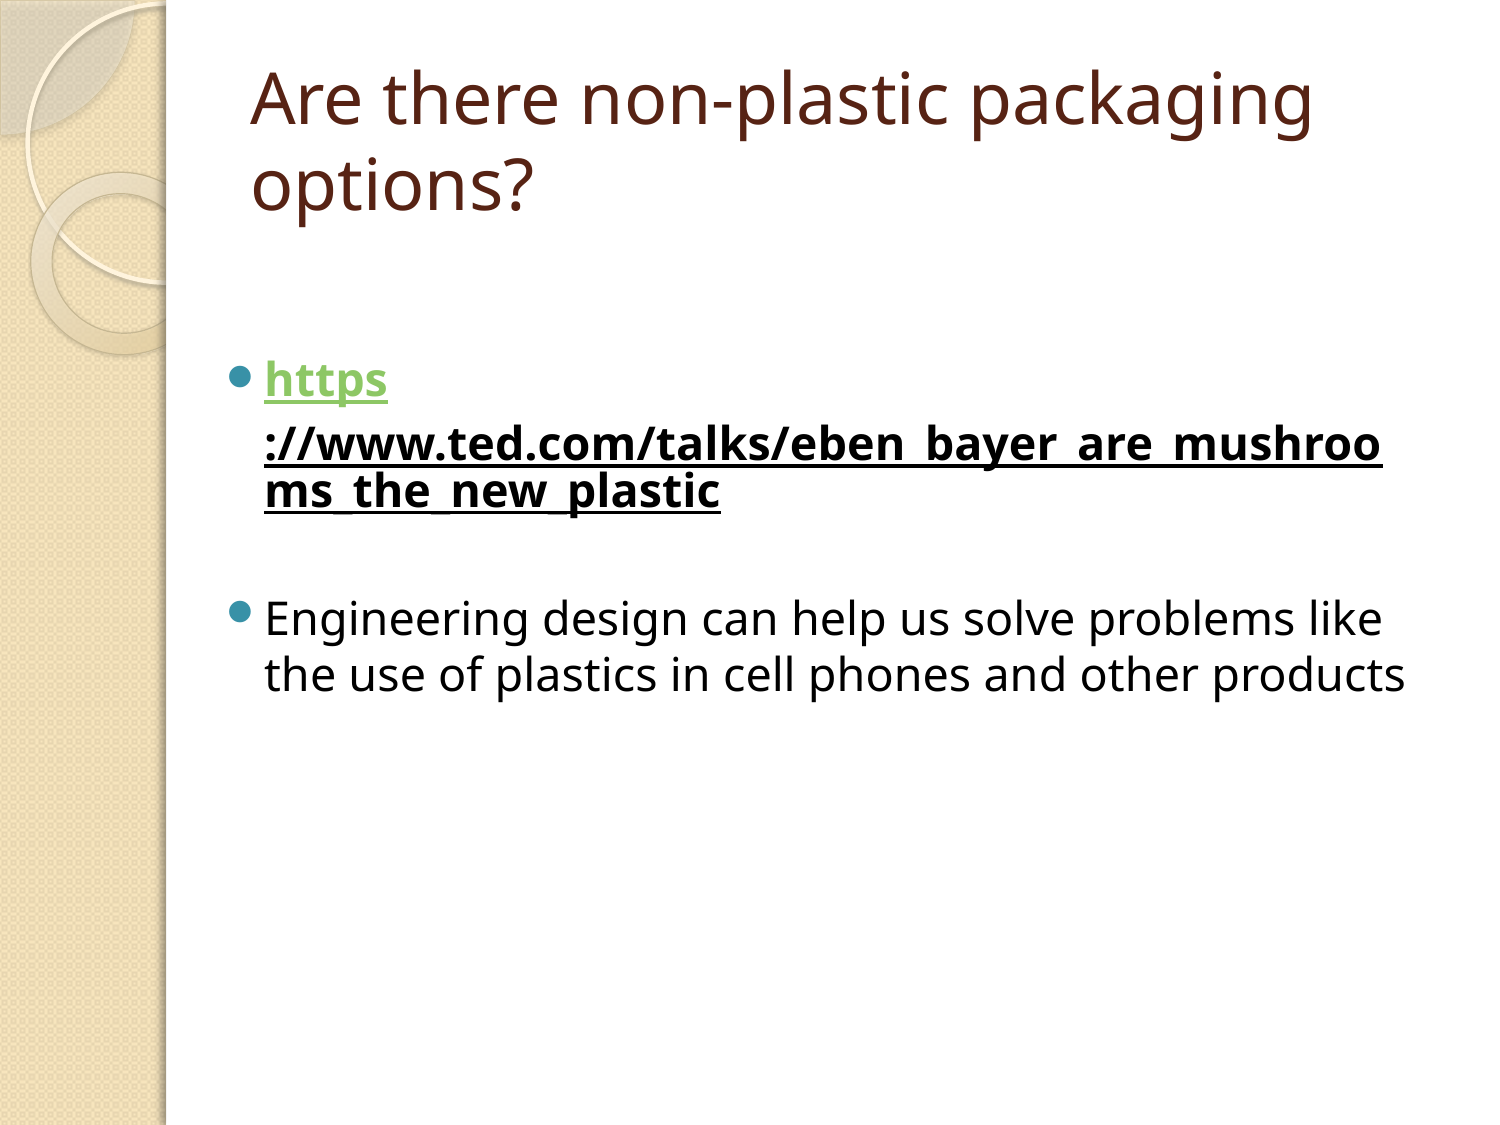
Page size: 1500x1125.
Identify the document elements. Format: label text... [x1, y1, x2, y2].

list https://www.ted.com/talks/eben_bayer_are_mushrooms_the_new_plastic Engineering design can help us solve problems like the use of plastics in cell phones and other products [200, 342, 1432, 714]
title Are there non-plastic packaging options? [235, 45, 1466, 233]
